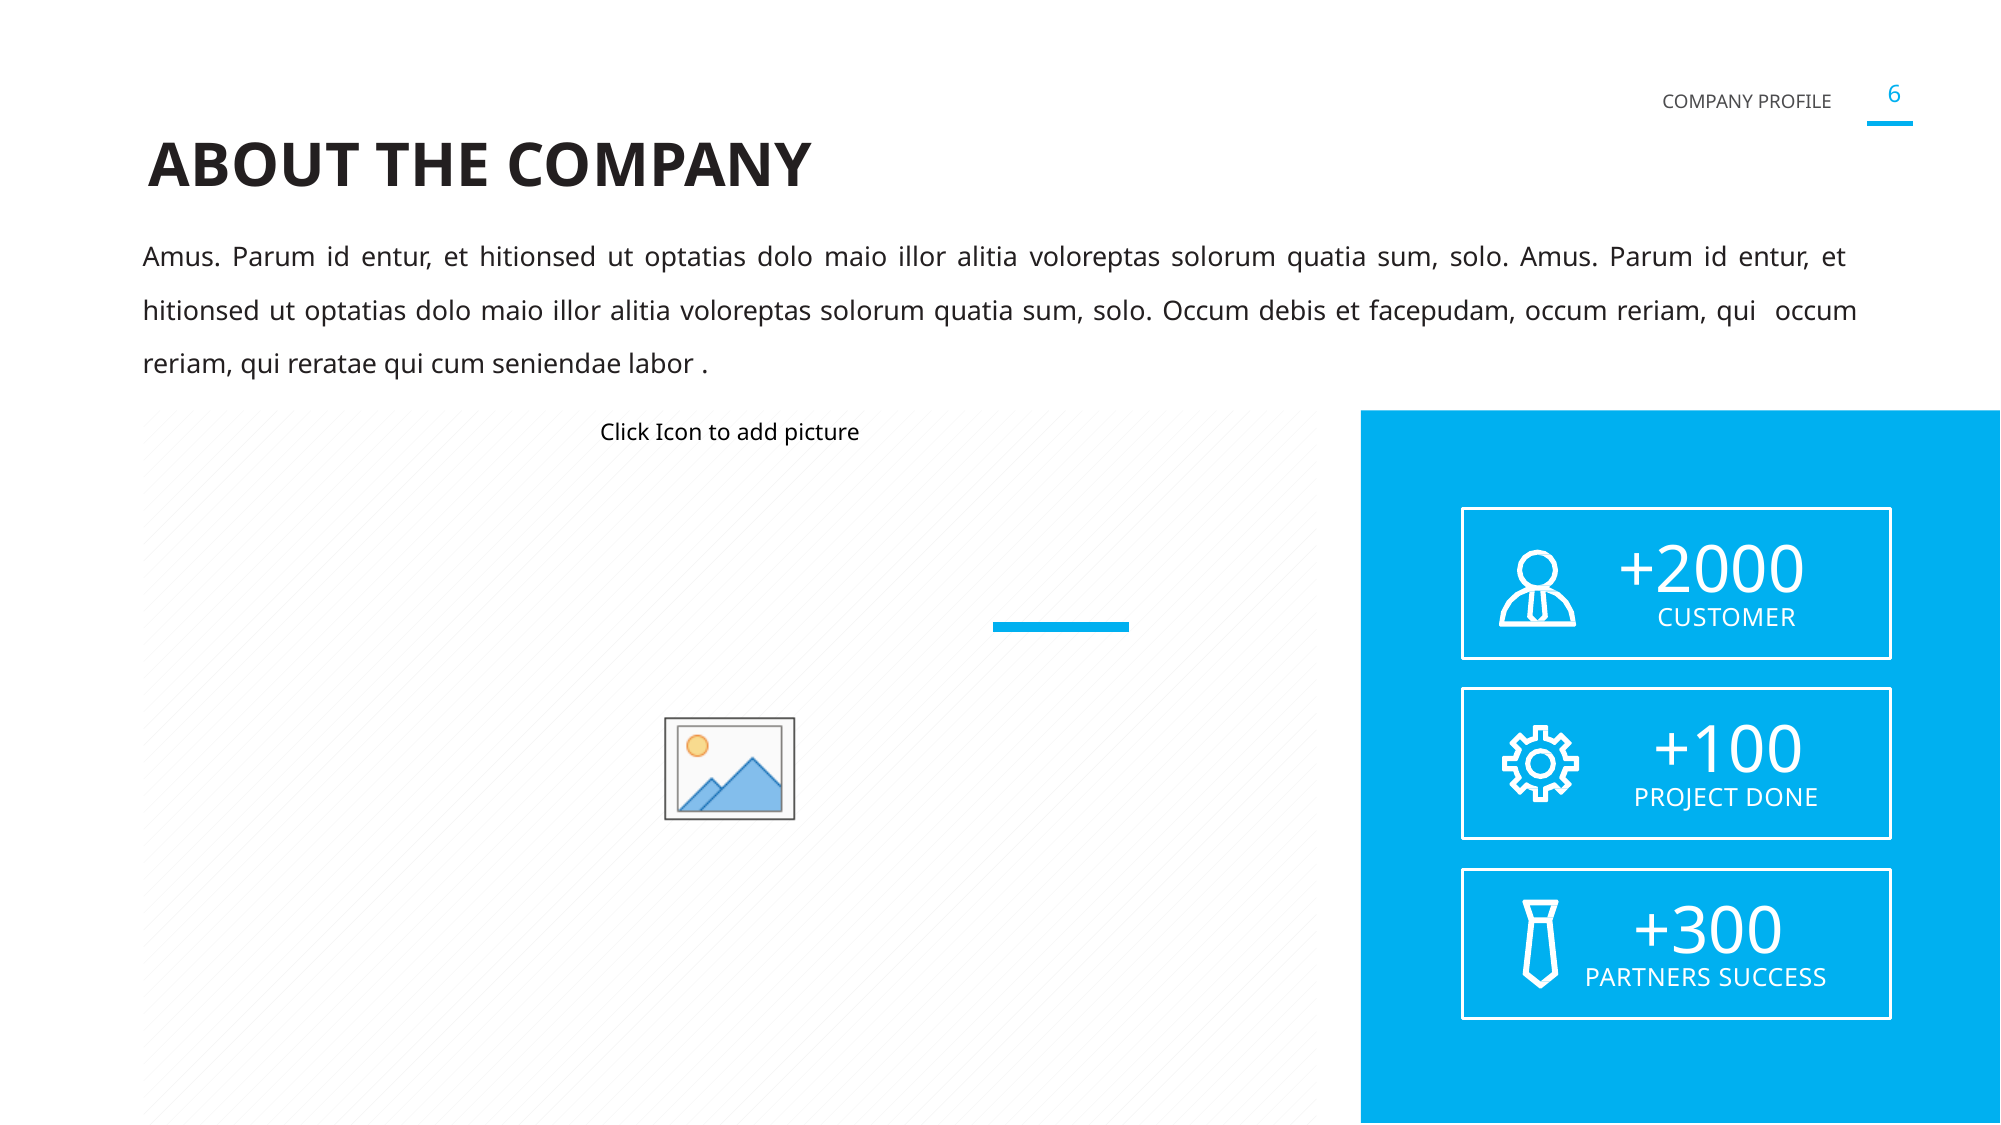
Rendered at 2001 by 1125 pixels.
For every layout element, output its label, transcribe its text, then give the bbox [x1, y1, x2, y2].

text_box [1462, 869, 1891, 1019]
text_box [1499, 549, 1577, 627]
text_box [1522, 899, 1559, 989]
text_box PROJECT DONE [1633, 776, 1866, 812]
text_box CUSTOMER [1653, 596, 1815, 632]
text_box [1502, 725, 1580, 803]
text_box PARTNERS SUCCESS [1585, 957, 1864, 992]
text_box Amus. Parum id entur, et hitionsed ut optatias dolo maio illor alitia voloreptas solorum quatia sum, solo. Amus. Parum id entur, et hitionsed ut optatias dolo maio illor alitia voloreptas solorum quatia sum, solo. Occum debis et facepudam, occum reriam, qui occum reriam, qui reratae qui cum seniendae labor . [139, 176, 1859, 380]
text_box [1360, 410, 2000, 1123]
text_box ABOUT THE COMPANY [145, 122, 872, 199]
text_box +300 [1633, 883, 1800, 957]
text_box [1462, 688, 1891, 839]
text_box +100 [1653, 702, 1810, 776]
text_box +2000 [1615, 522, 1834, 606]
picture [143, 410, 1317, 1125]
text_box [1462, 508, 1891, 659]
